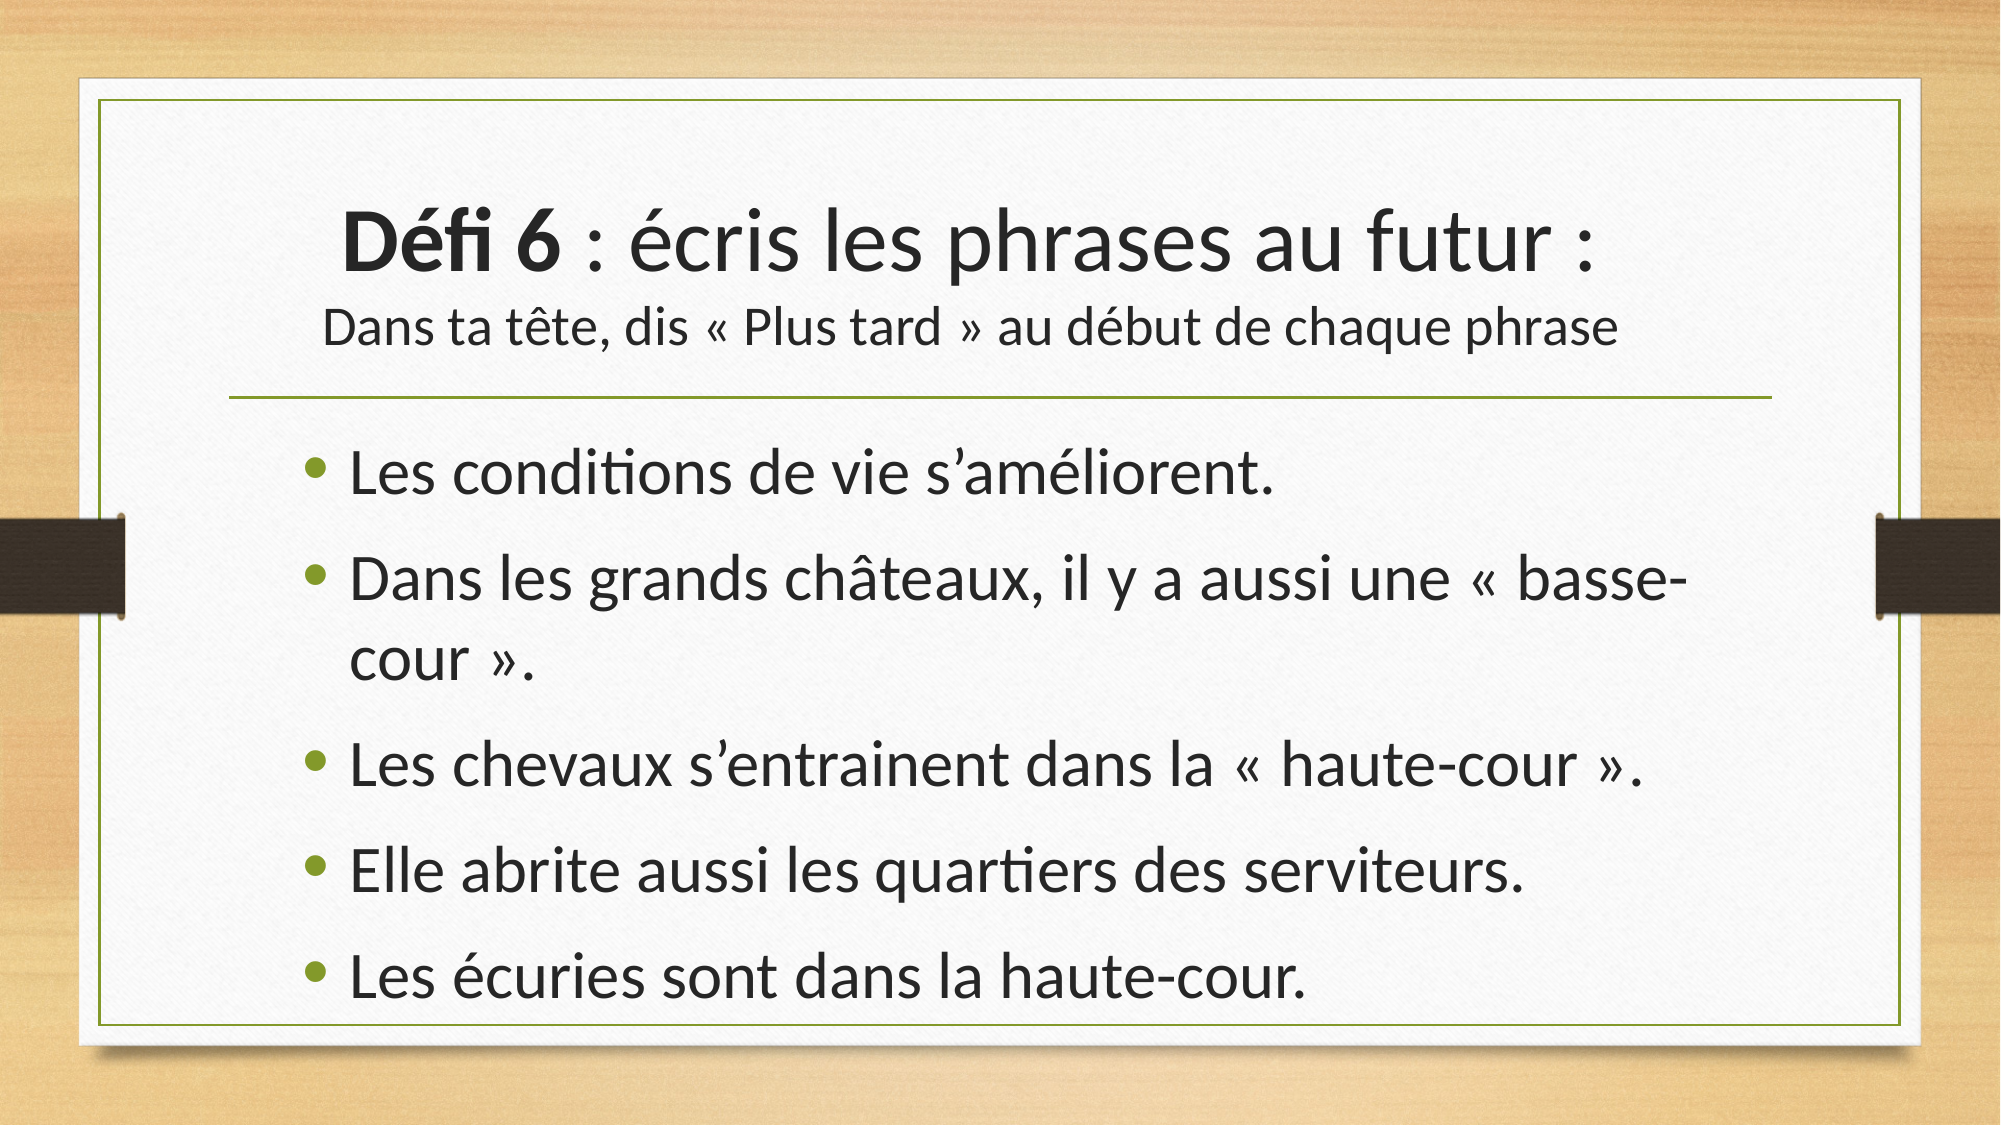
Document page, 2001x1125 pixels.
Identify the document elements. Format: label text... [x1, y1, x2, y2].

title Défi 6 : écris les phrases au futur : Dans ta tête, dis « Plus tard » au début de chaque phrase [154, 161, 1788, 375]
picture [0, 0, 2001, 1125]
text_box Les conditions de vie s’améliorent. Dans les grands châteaux, il y a aussi une « basse-cour ». Les chevaux s’entrainent dans la « haute-cour ». Elle abrite aussi les quartiers des serviteurs. Les écuries sont dans la haute-cour. [212, 419, 1788, 1024]
